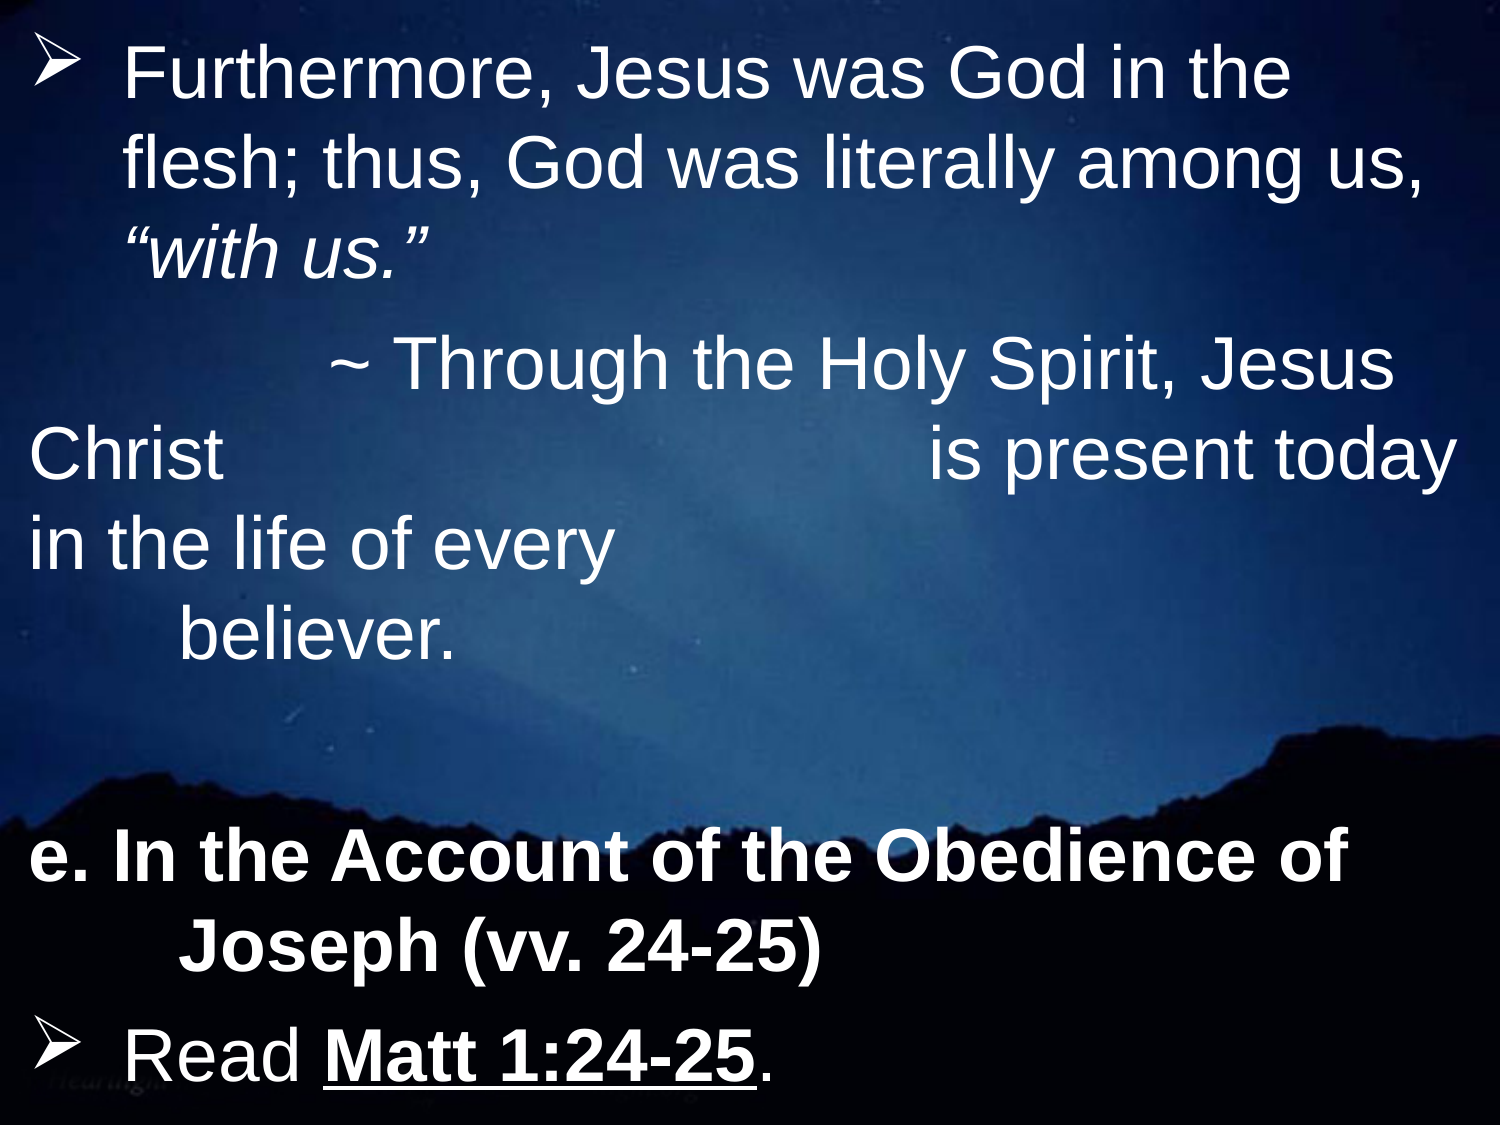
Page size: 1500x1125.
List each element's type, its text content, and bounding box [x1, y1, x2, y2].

picture [0, 0, 1500, 1125]
subtitle Furthermore, Jesus was God in the flesh; thus, God was literally among us, “with us.” ~ Through the Holy Spirit, Jesus Christ is present today in the life of every believer. e. In the Account of the Obedience of Joseph (vv. 24-25) Read Matt 1:24-25. [13, 16, 1484, 1108]
